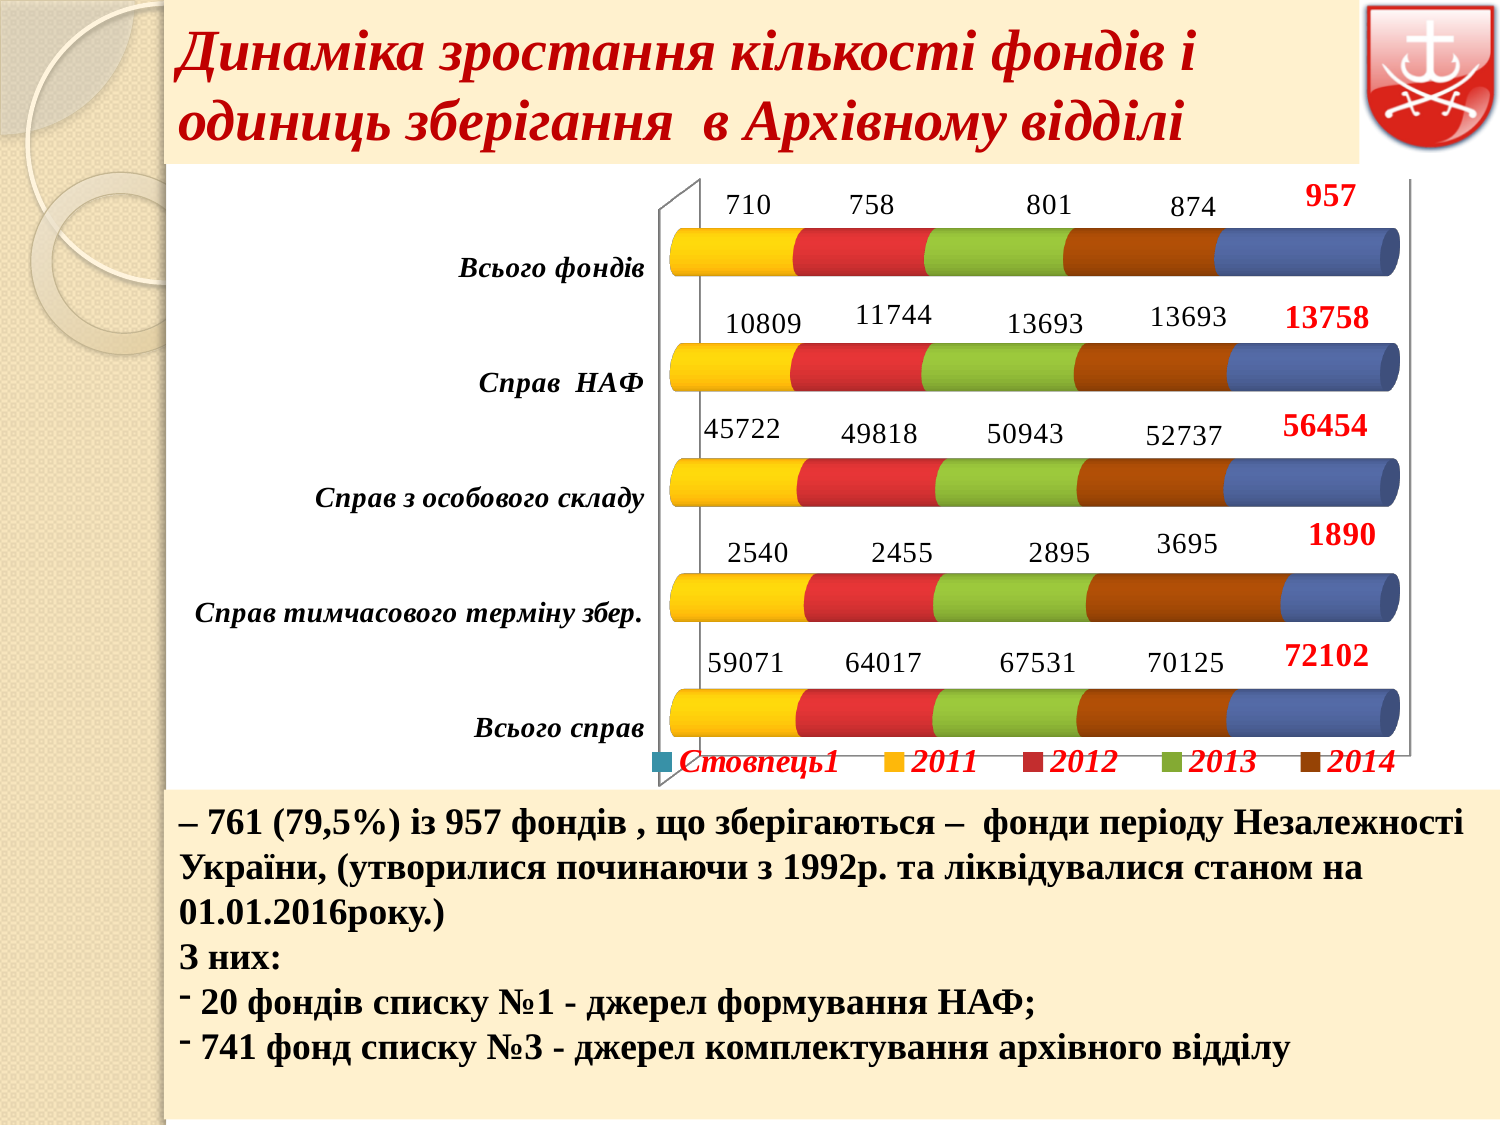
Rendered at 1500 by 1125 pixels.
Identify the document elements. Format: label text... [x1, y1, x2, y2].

picture [1359, 0, 1500, 153]
chart [194, 152, 1483, 790]
text_box – 761 (79,5%) із 957 фондів , що зберігаються – фонди періоду Незалежності України, (утворилися починаючи з 1992р. та ліквідувалися станом на 01.01.2016року.) З них: 20 фондів списку №1 - джерел формування НАФ; 741 фонд списку №3 - джерел комплектування архівного відділу [163, 789, 1500, 1120]
title Динаміка зростання кількості фондів і одиниць зберігання в Архівному відділі [164, 0, 1355, 164]
